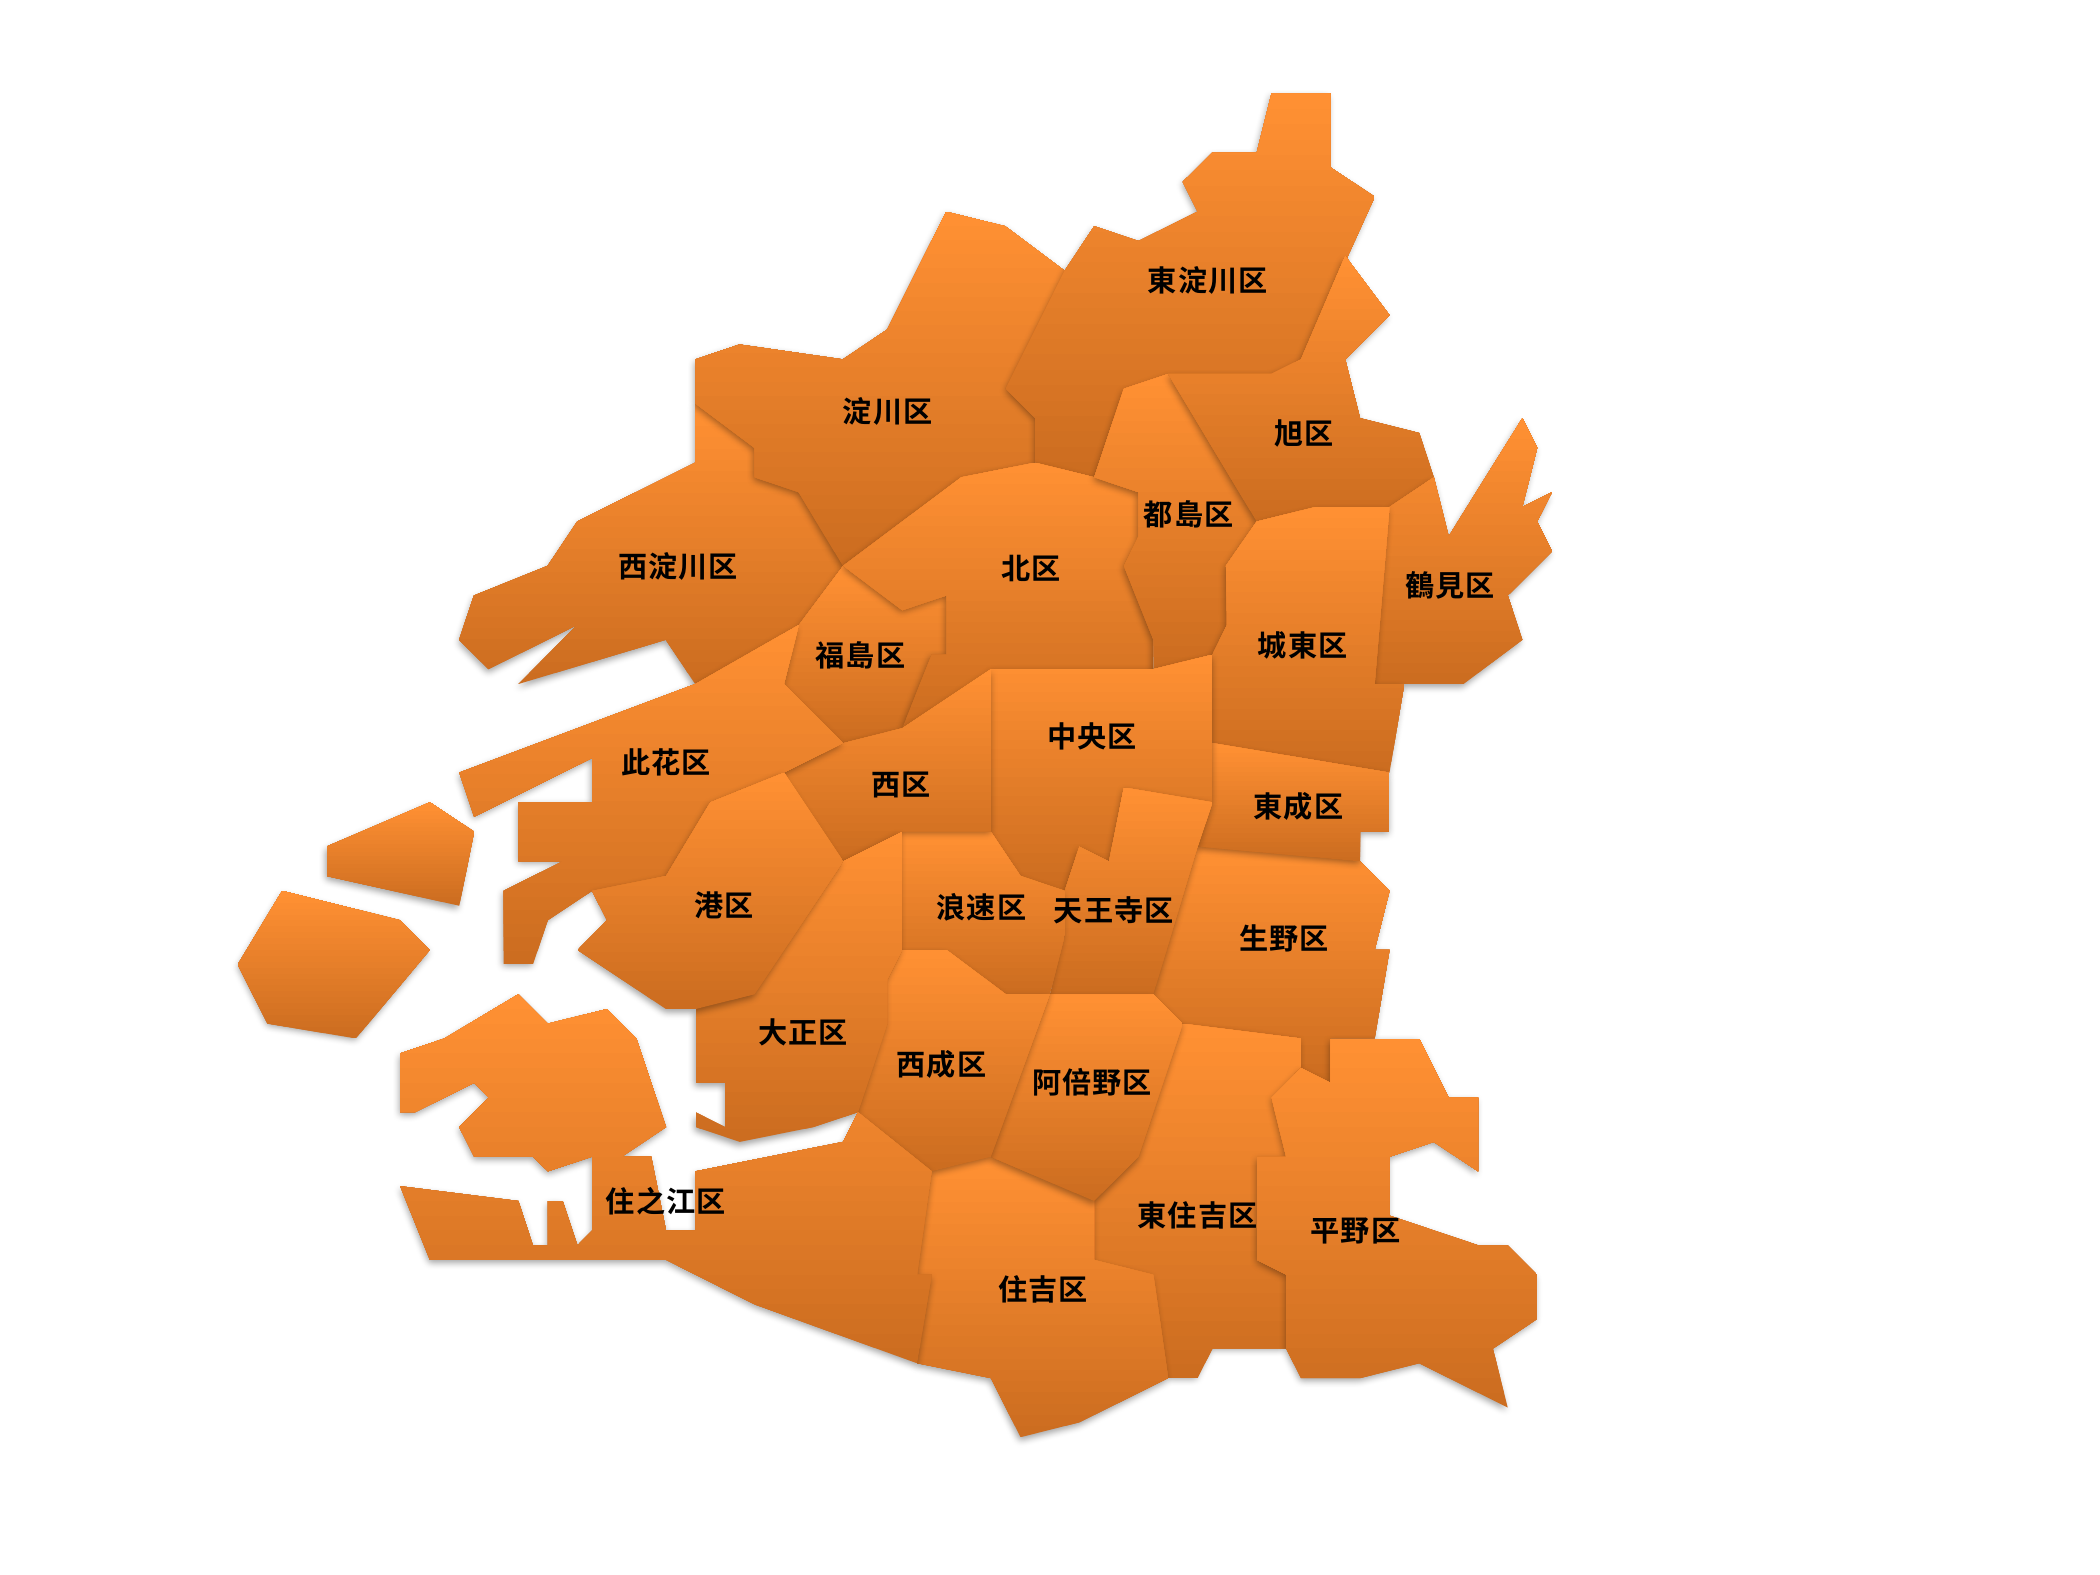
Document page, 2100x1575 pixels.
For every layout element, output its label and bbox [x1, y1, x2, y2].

text_box [589, 254, 1512, 1315]
text_box [237, 93, 1553, 1438]
